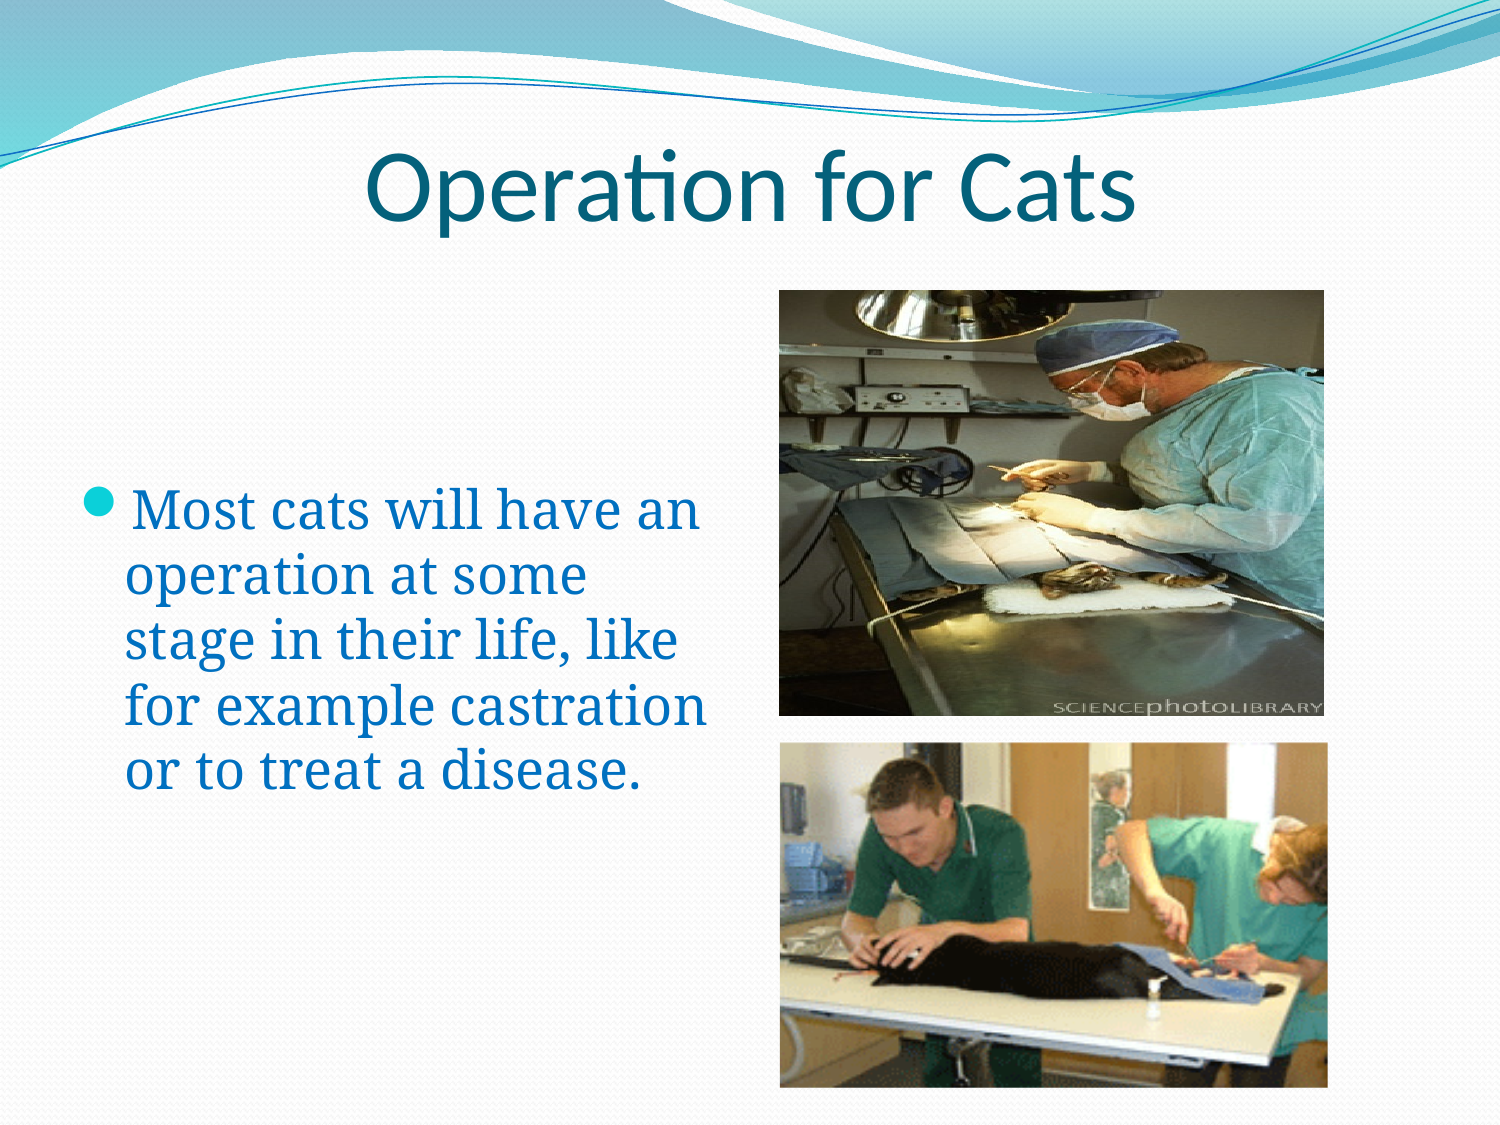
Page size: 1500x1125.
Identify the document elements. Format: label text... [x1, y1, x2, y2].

picture [779, 741, 1328, 1088]
picture [779, 290, 1324, 717]
list Most cats will have an operation at some stage in their life, like for example castration or to treat a disease. [64, 468, 728, 1125]
title Operation for Cats [76, 54, 1427, 243]
